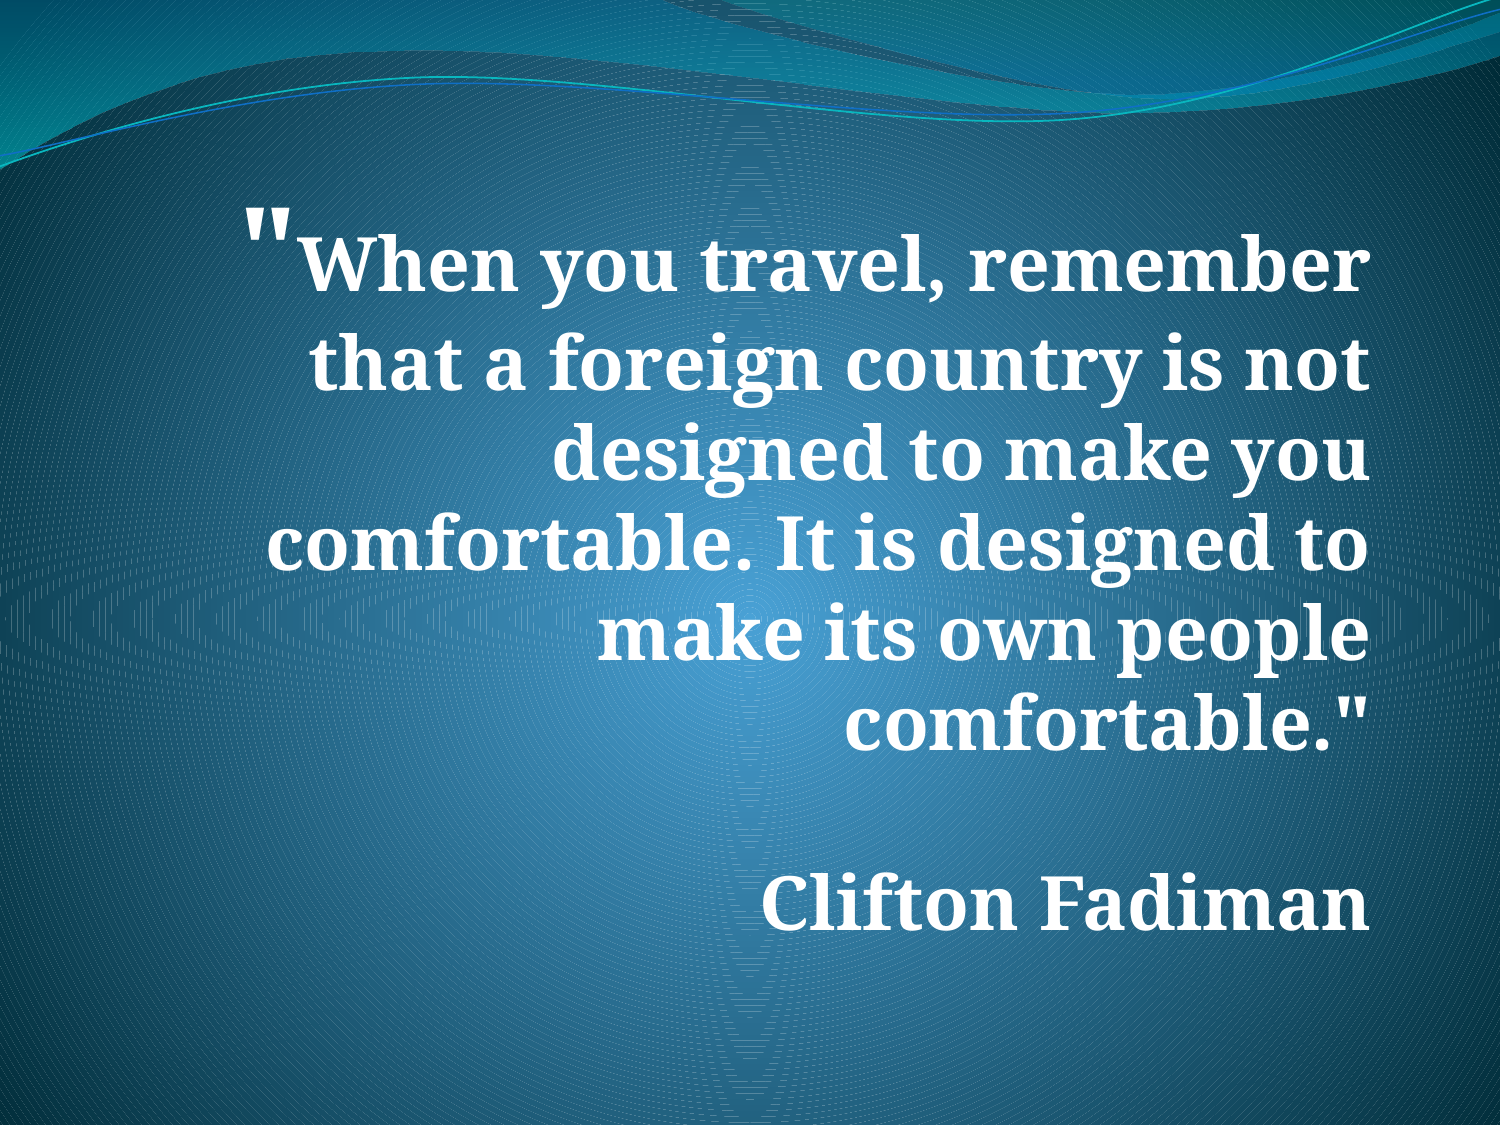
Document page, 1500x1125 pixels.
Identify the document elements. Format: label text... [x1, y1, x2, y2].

title "When you travel, remember that a foreign country is not designed to make you comfortable. It is designed to make its own people comfortable." Clifton Fadiman [100, 89, 1376, 946]
